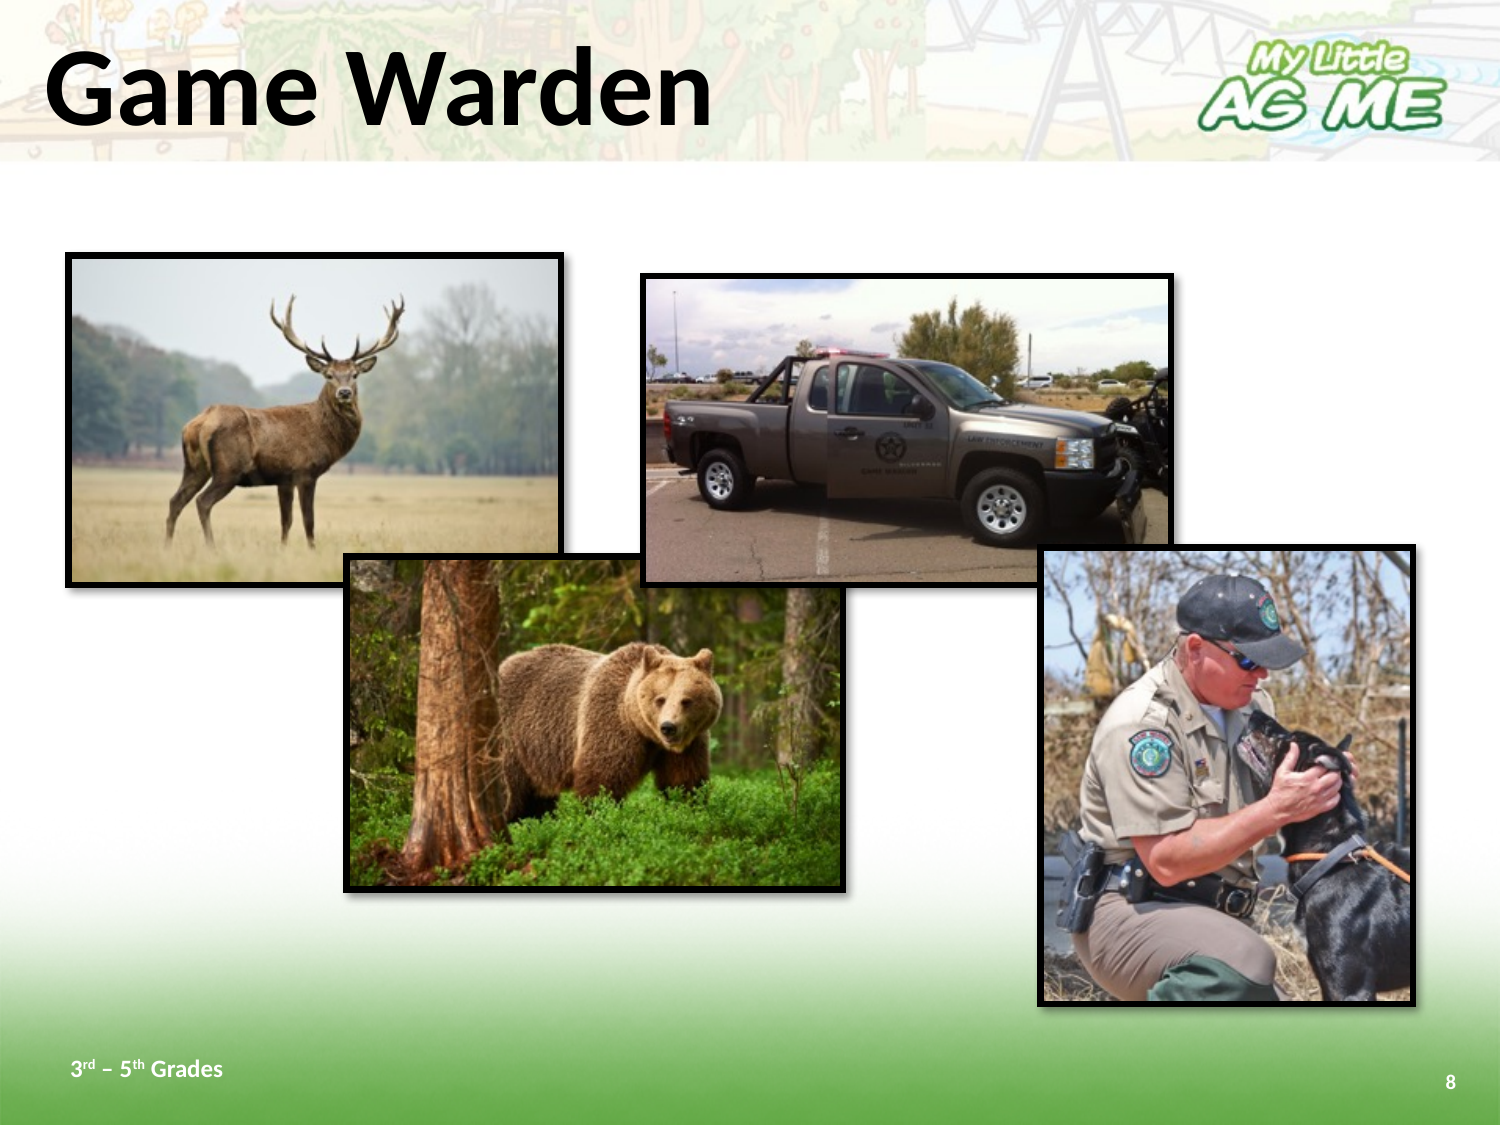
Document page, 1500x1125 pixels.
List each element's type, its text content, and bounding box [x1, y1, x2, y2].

title Game Warden [29, 7, 1324, 172]
picture [0, 0, 1500, 1125]
